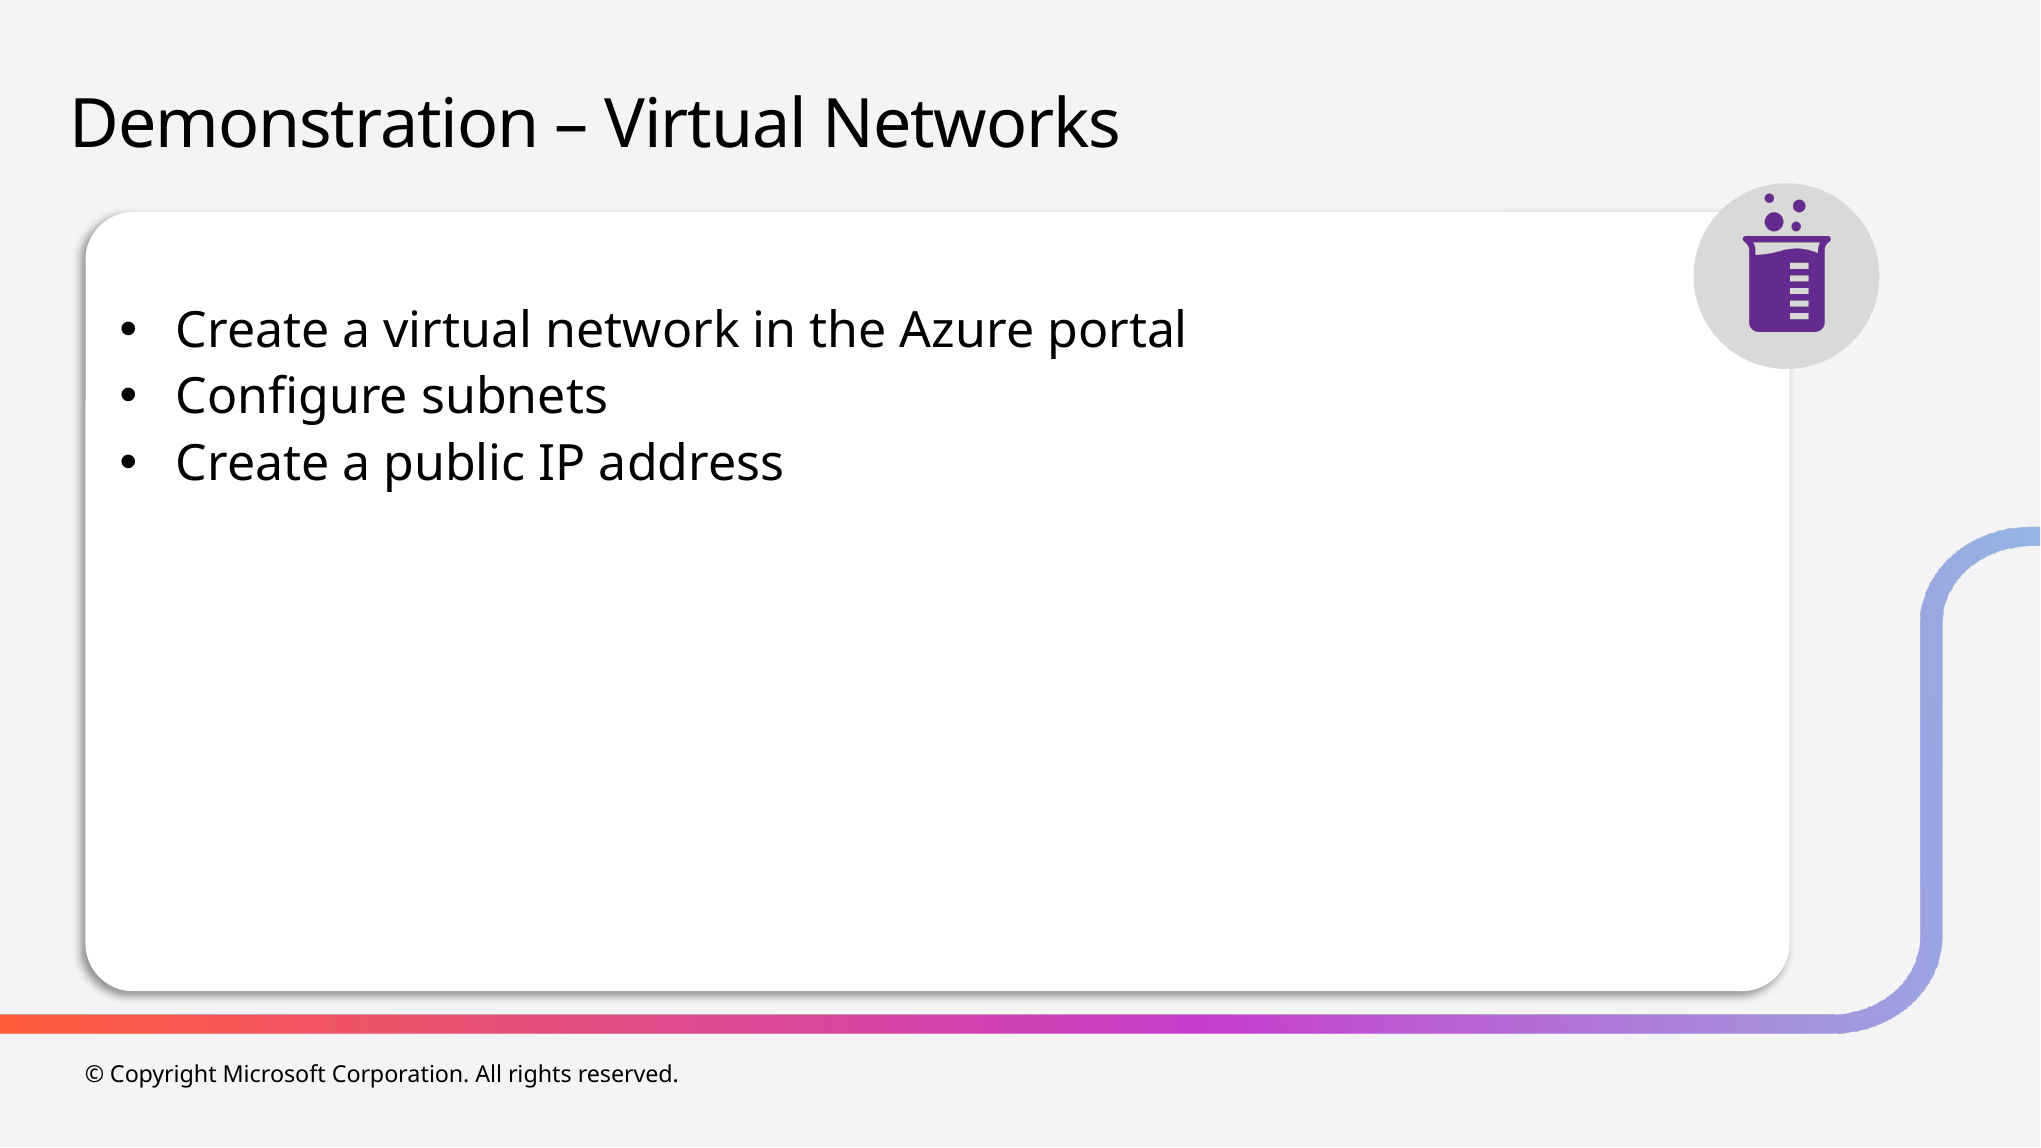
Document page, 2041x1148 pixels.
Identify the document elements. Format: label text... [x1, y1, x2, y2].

picture [1711, 188, 1862, 338]
title Demonstration – Virtual Networks [70, 73, 1968, 188]
picture [0, 526, 2041, 1034]
text_box Create a virtual network in the Azure portal Configure subnets Create a public IP address [89, 279, 1219, 515]
